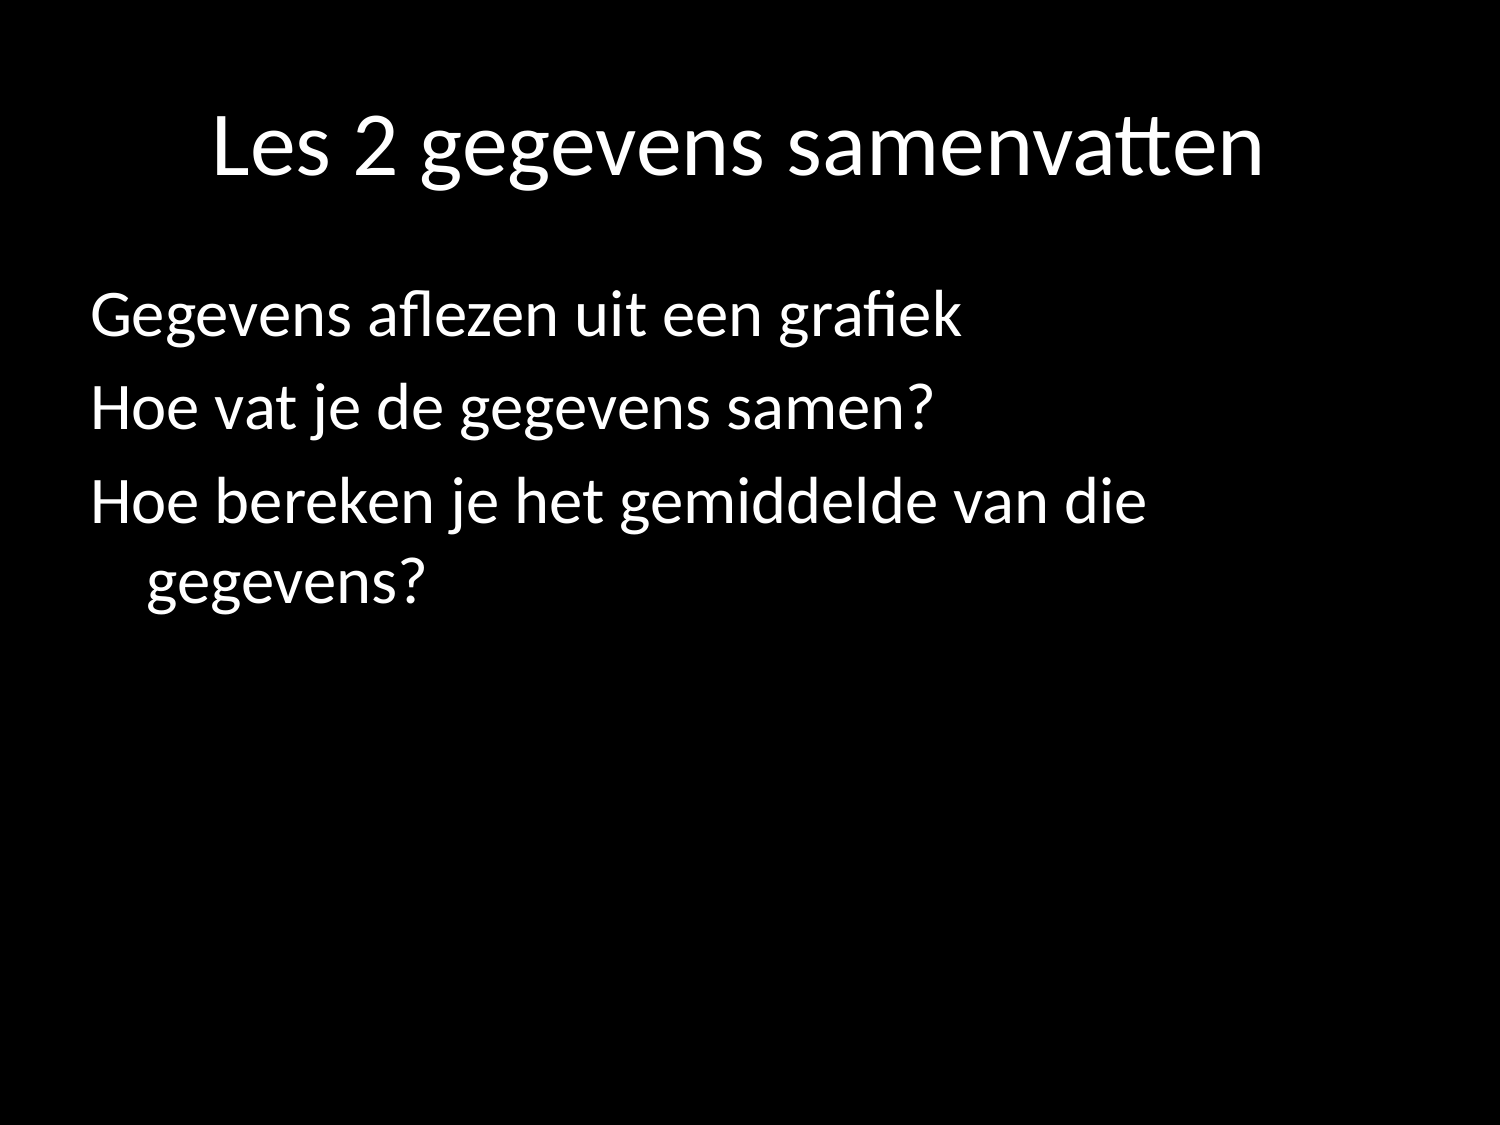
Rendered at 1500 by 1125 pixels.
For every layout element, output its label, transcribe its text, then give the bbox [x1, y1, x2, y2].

title Les 2 gegevens samenvatten [75, 45, 1425, 233]
list Gegevens aflezen uit een grafiek Hoe vat je de gegevens samen? Hoe bereken je het gemiddelde van die gegevens? [75, 262, 1425, 1005]
